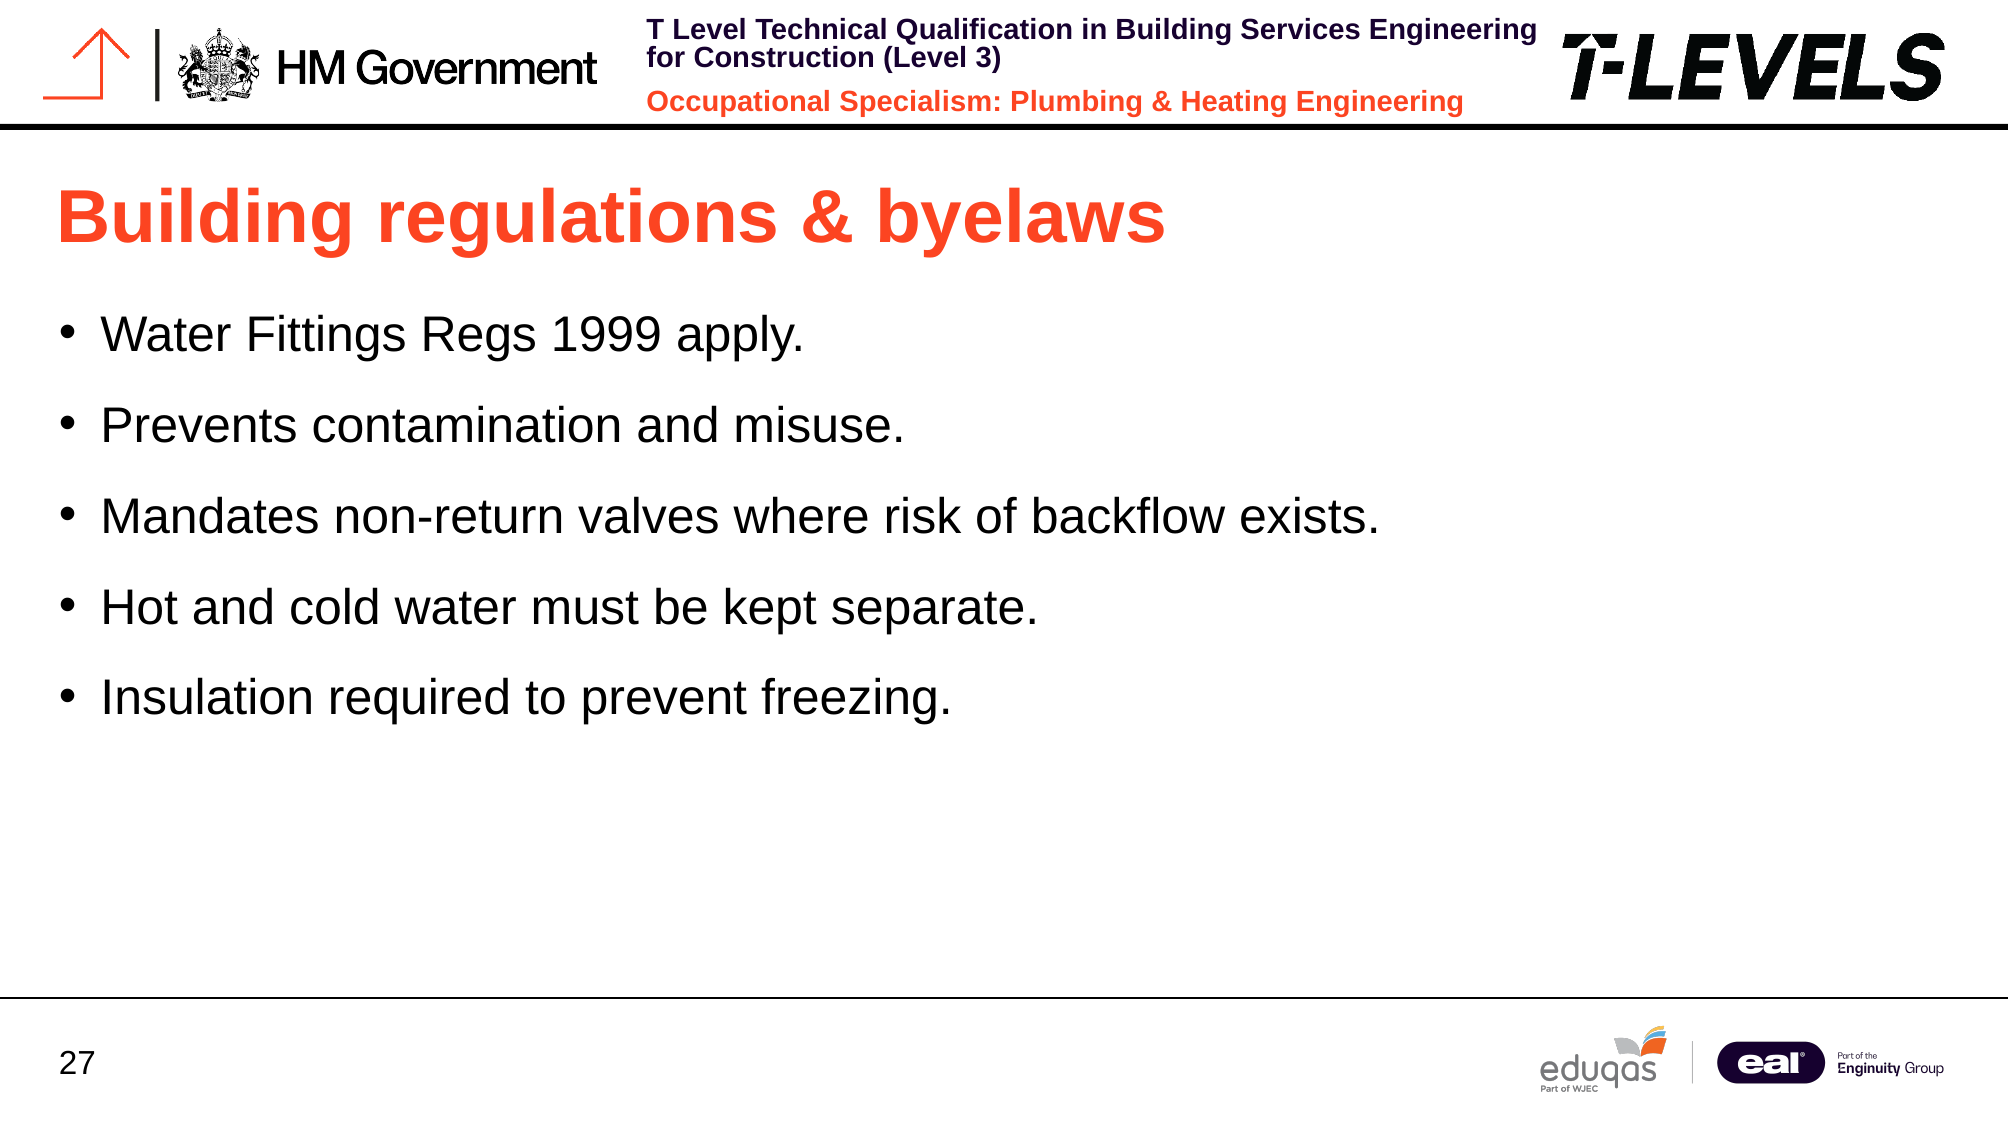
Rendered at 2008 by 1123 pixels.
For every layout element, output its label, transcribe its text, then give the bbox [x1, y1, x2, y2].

list Water Fittings Regs 1999 apply. Prevents contamination and misuse. Mandates non-return valves where risk of backflow exists. Hot and cold water must be kept separate. Insulation required to prevent freezing. [59, 295, 1949, 966]
picture [1543, 25, 1964, 108]
picture [155, 28, 597, 102]
picture [38, 27, 136, 100]
picture [1535, 1021, 1949, 1097]
title Building regulations & byelaws [41, 111, 1949, 314]
